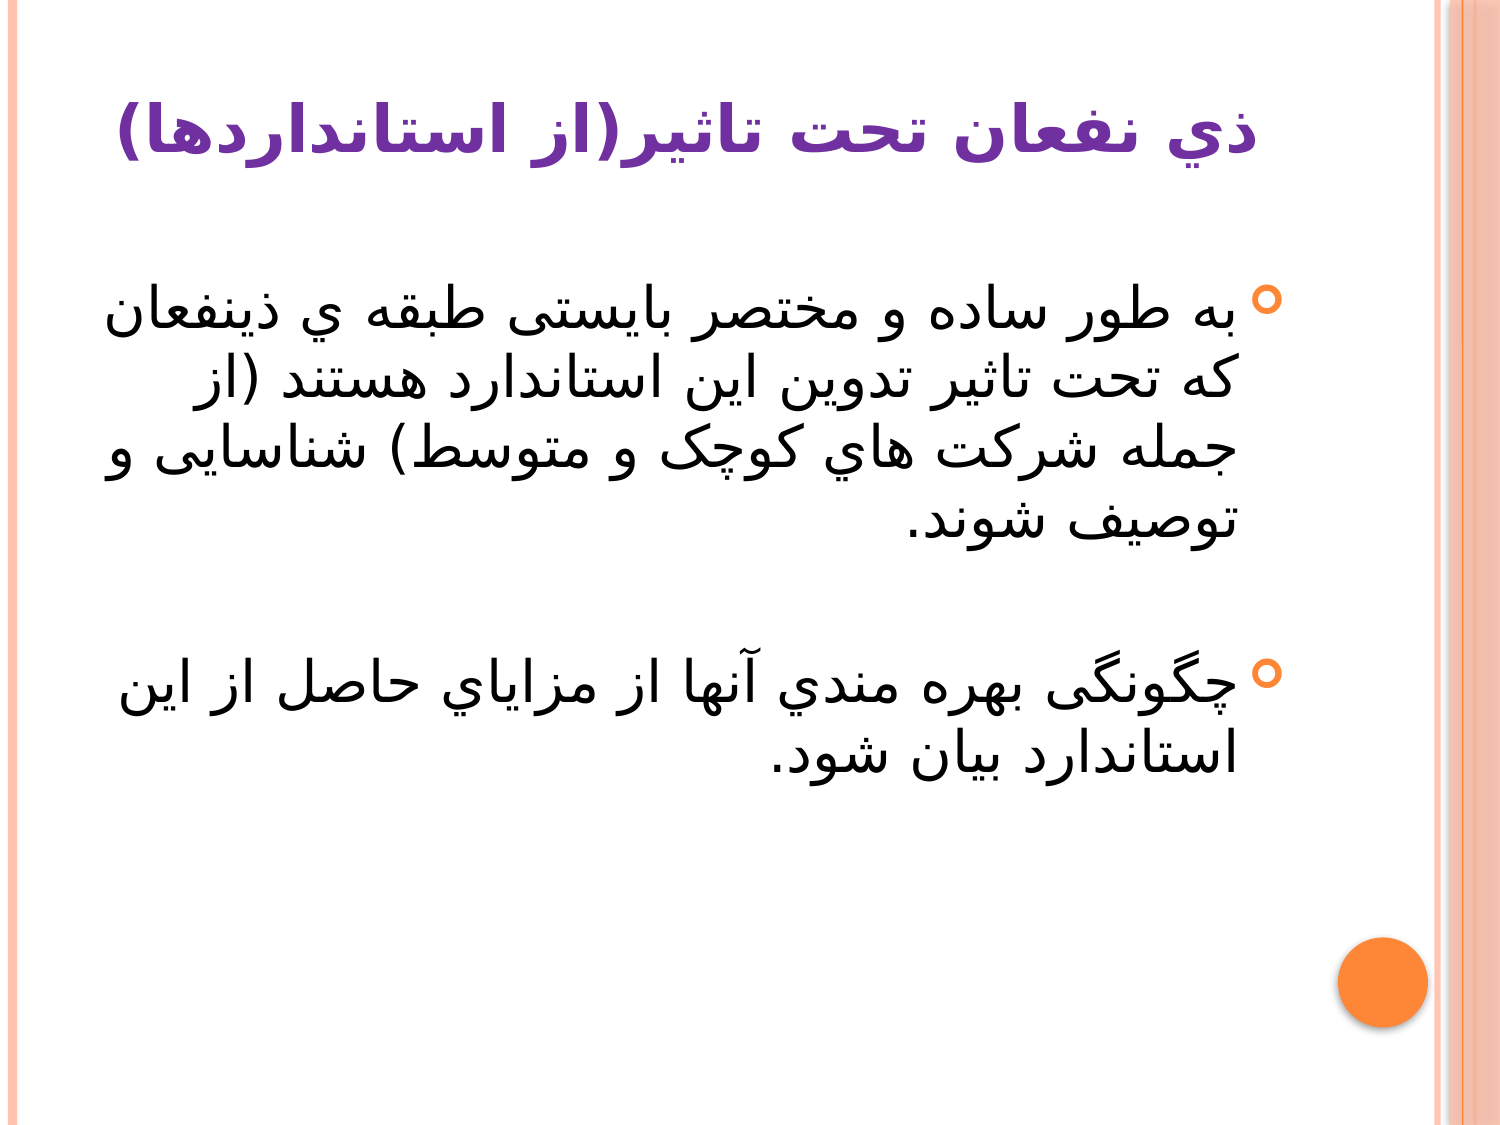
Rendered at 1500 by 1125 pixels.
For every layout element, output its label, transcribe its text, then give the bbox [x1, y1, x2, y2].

title ذي نفعان تحت تاثیر(از استانداردها) [75, 45, 1300, 233]
list به طور ساده و مختصر بایستی طبقه ي ذینفعان که تحت تاثیر تدوین این استاندارد هستند (از جمله شرکت هاي کوچک و متوسط) شناسایی و توصیف شوند. چگونگی بهره مندي آنها از مزایاي حاصل از این استاندارد بیان شود. [75, 262, 1300, 1062]
